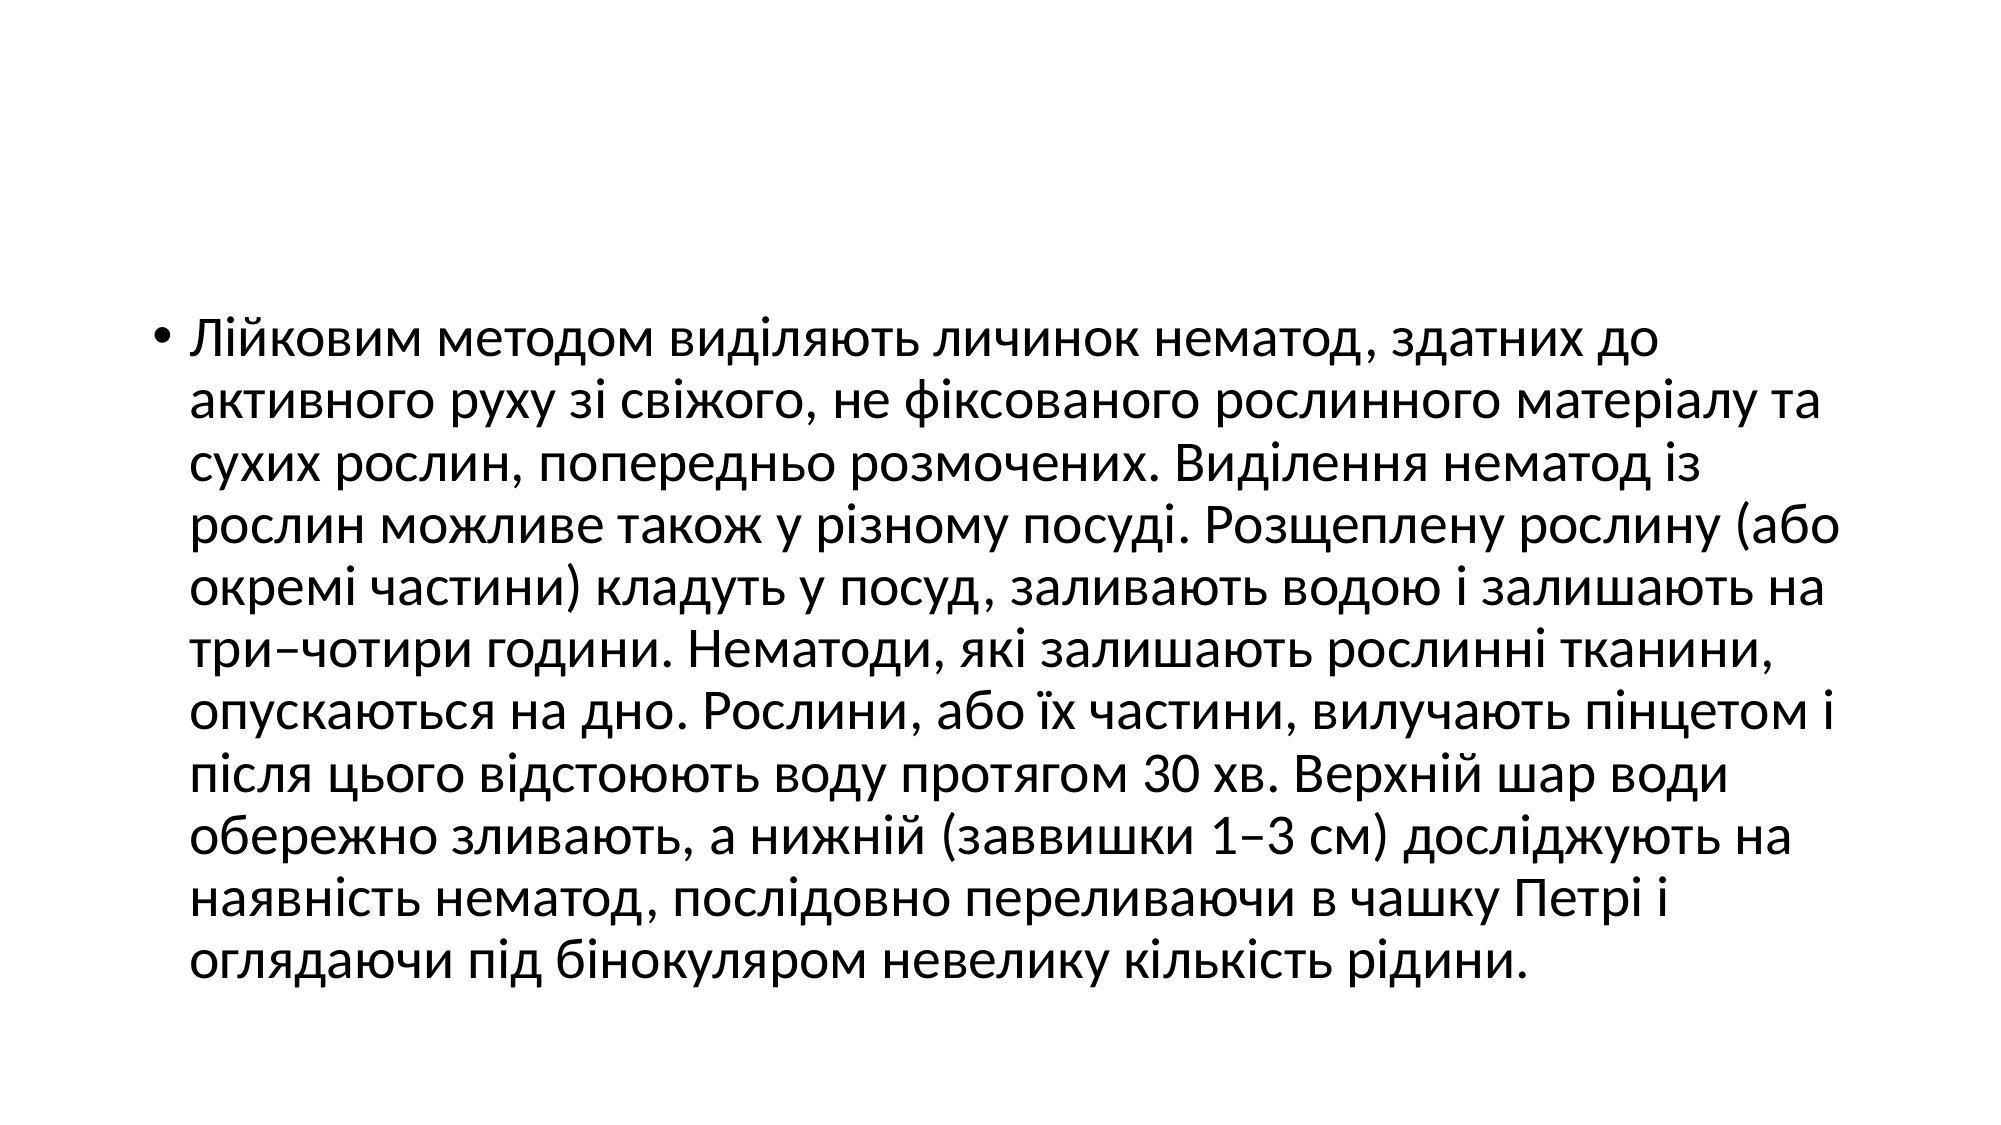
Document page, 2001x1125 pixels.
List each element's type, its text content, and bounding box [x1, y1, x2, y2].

list Лійковим методом виділяють личинок нематод, здатних до активного руху зі свіжого, не фіксованого рослинного матеріалу та сухих рослин, попередньо розмочених. Виділення нематод із рослин можливе також у різному посуді. Розщеплену рослину (або окремі частини) кладуть у посуд, заливають водою і залишають на три–чотири години. Нематоди, які залишають рослинні тканини, опускаються на дно. Рослини, або їх частини, вилучають пінцетом і після цього відстоюють воду протягом 30 хв. Верхній шар води обережно зливають, а нижній (заввишки 1–3 см) досліджують на наявність нематод, послідовно переливаючи в чашку Петрі і оглядаючи під бінокуляром невелику кількість рідини. [137, 299, 1863, 1014]
